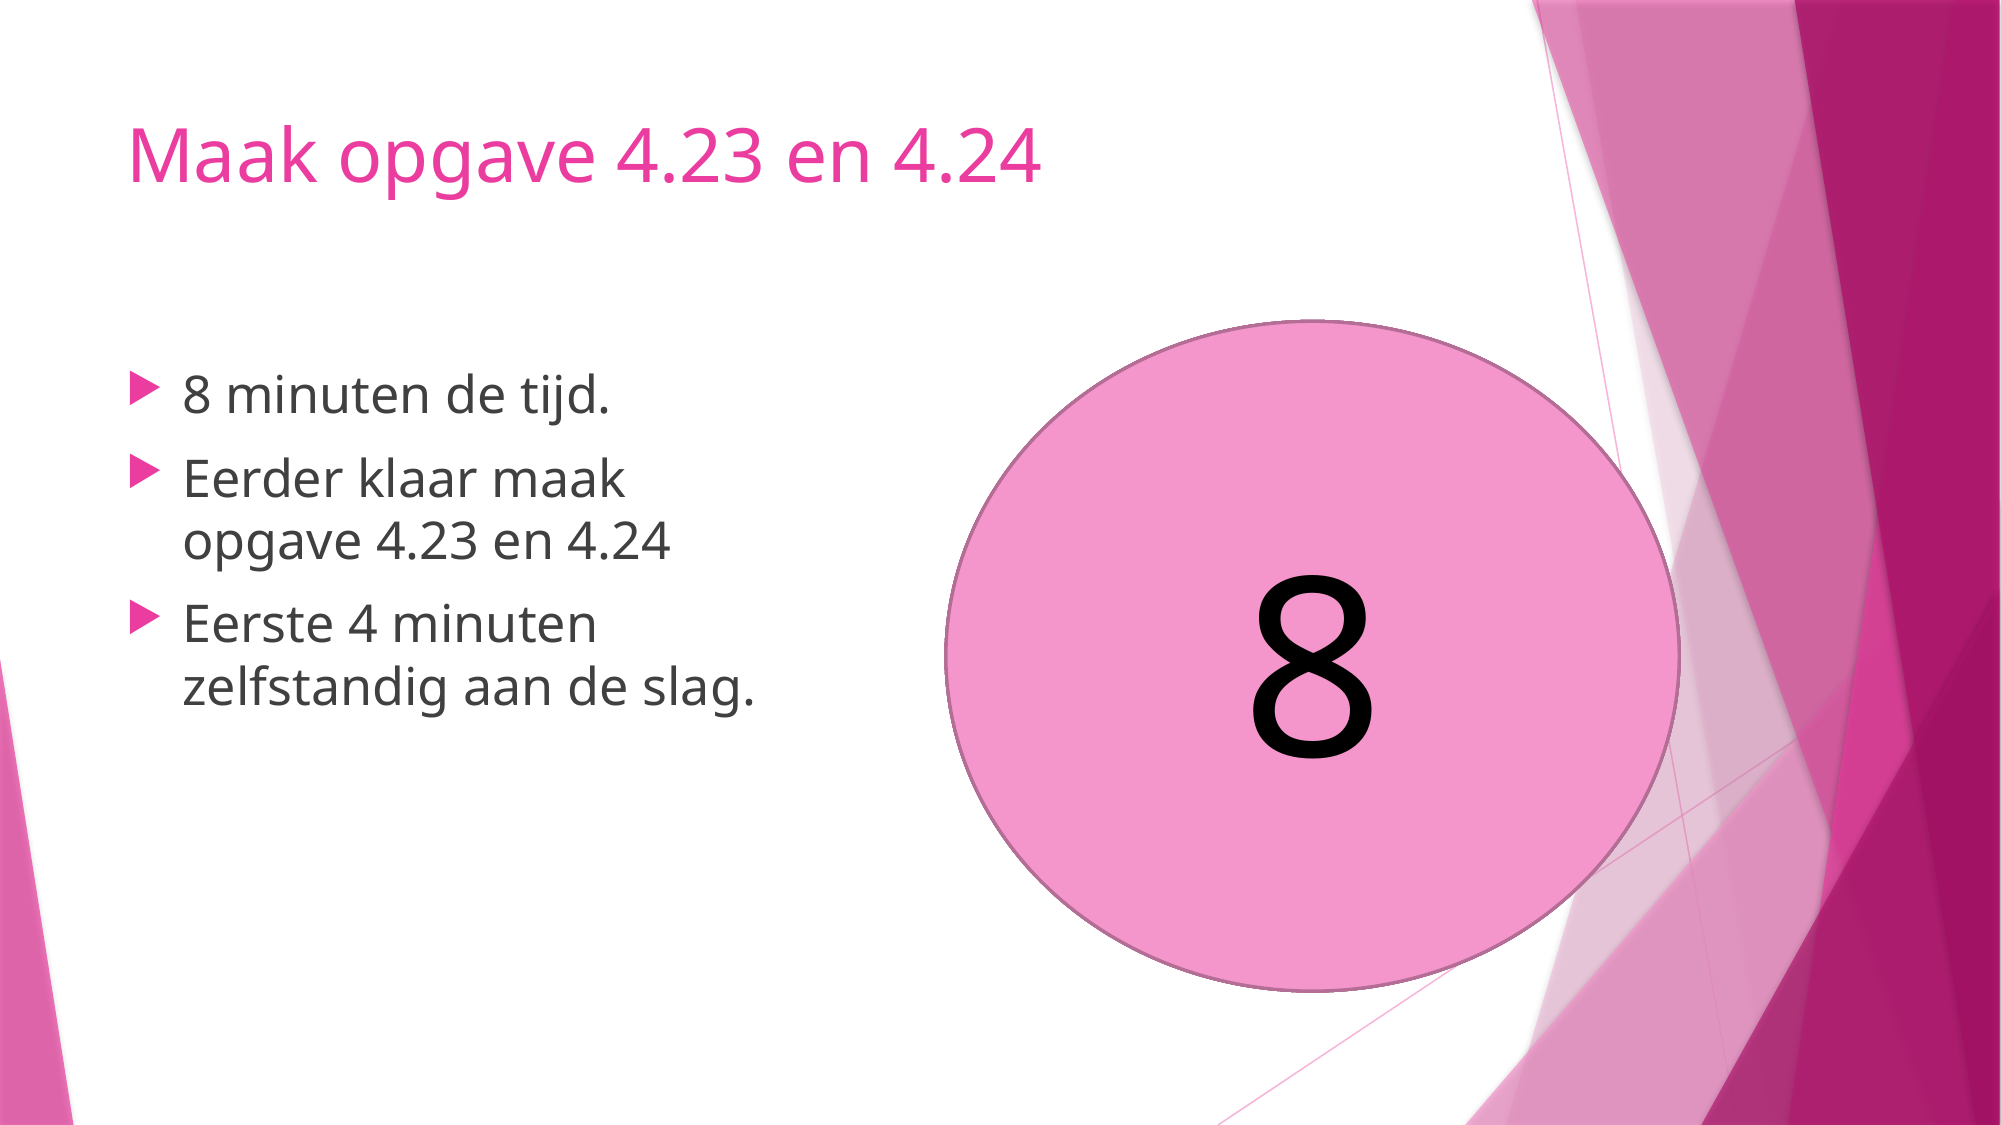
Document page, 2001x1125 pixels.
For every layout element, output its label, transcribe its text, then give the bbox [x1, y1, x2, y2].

list 8 minuten de tijd. Eerder klaar maak opgave 4.23 en 4.24 Eerste 4 minuten zelfstandig aan de slag. [111, 354, 774, 992]
title Maak opgave 4.23 en 4.24 [111, 99, 1522, 317]
text_box 8 [944, 319, 1681, 993]
